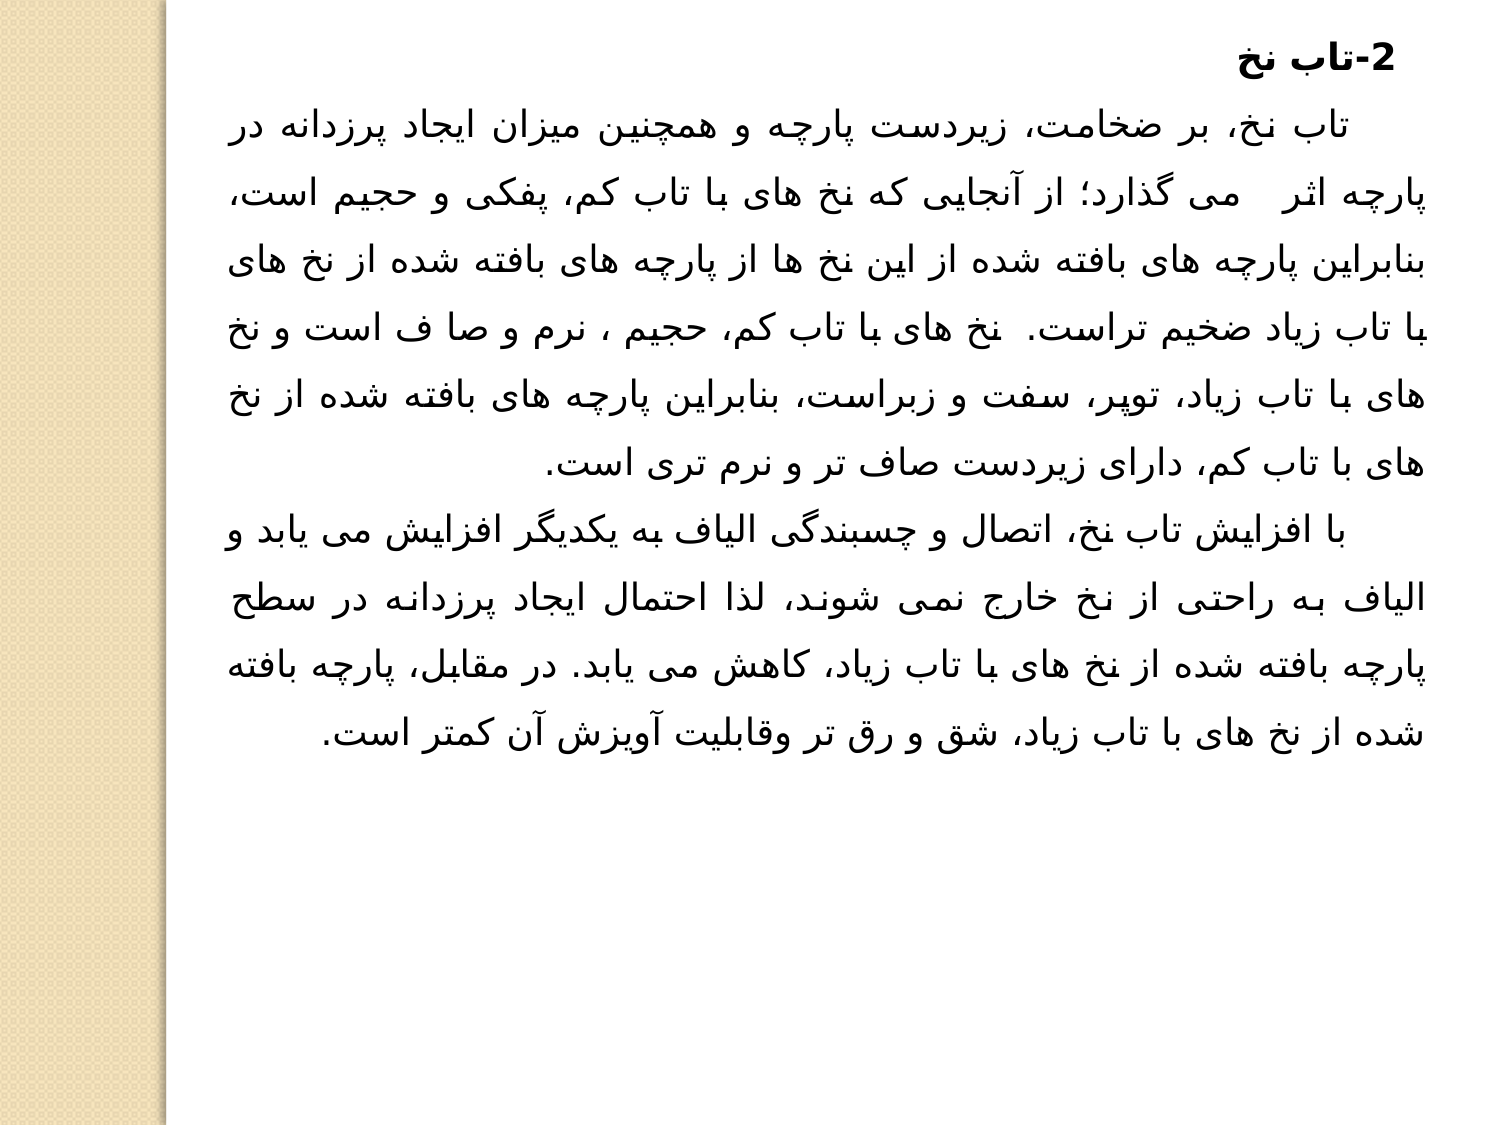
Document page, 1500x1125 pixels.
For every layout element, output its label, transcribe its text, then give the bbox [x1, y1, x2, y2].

text_box 2-تاب نخ تاب نخ، بر ضخامت، زیردست پارچه و همچنین میزان ایجاد پرزدانه در پارچه اثر می گذارد؛ از آنجایی که نخ های با تاب کم، پفکی و حجیم است، بنابراین پارچه های بافته شده از این نخ ها از پارچه های بافته شده از نخ های با تاب زیاد ضخیم تراست. نخ های با تاب کم، حجیم ، نرم و صا ف است و نخ های با تاب زیاد، توپر، سفت و زبراست، بنابراین پارچه های بافته شده از نخ های با تاب کم، دارای زیردست صاف تر و نرم تری است. با افزایش تاب نخ، اتصال و چسبندگی الیاف به یکدیگر افزایش می یابد و الیاف به راحتی از نخ خارج نمی شوند، لذا احتمال ایجاد پرزدانه در سطح پارچه بافته شده از نخ های با تاب زیاد، کاهش می یابد. در مقابل، پارچه بافته شده از نخ های با تاب زیاد، شق و رق تر وقابلیت آویزش آن کمتر است. [210, 3, 1442, 761]
